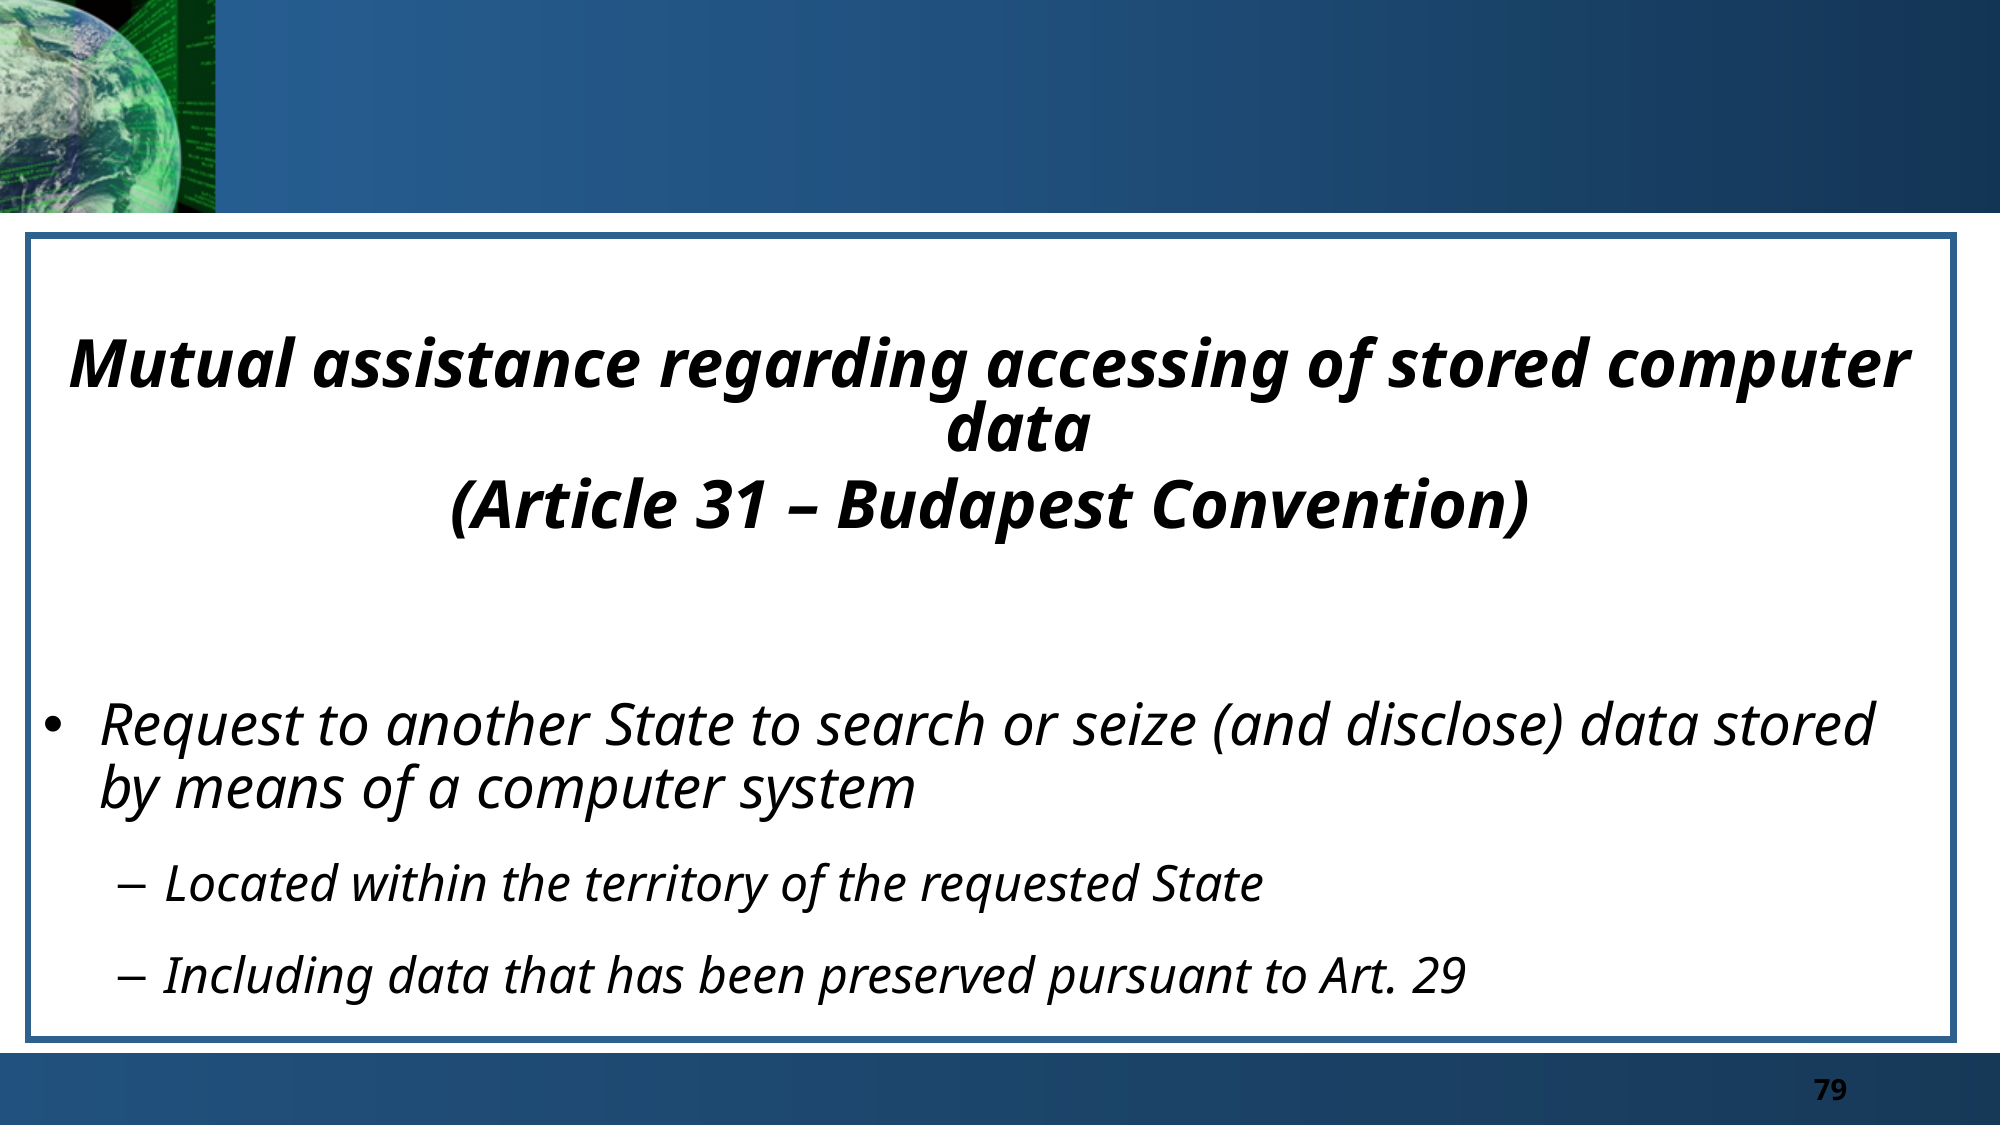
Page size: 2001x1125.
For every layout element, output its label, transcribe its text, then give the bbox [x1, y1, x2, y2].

picture [0, 0, 2000, 213]
text_box Mutual assistance regarding accessing of stored computer data (Article 31 – Budapest Convention) Request to another State to search or seize (and disclose) data stored by means of a computer system Located within the territory of the requested State Including data that has been preserved pursuant to Art. 29 [27, 235, 1954, 1040]
slide_number 79 [1412, 1061, 1863, 1121]
